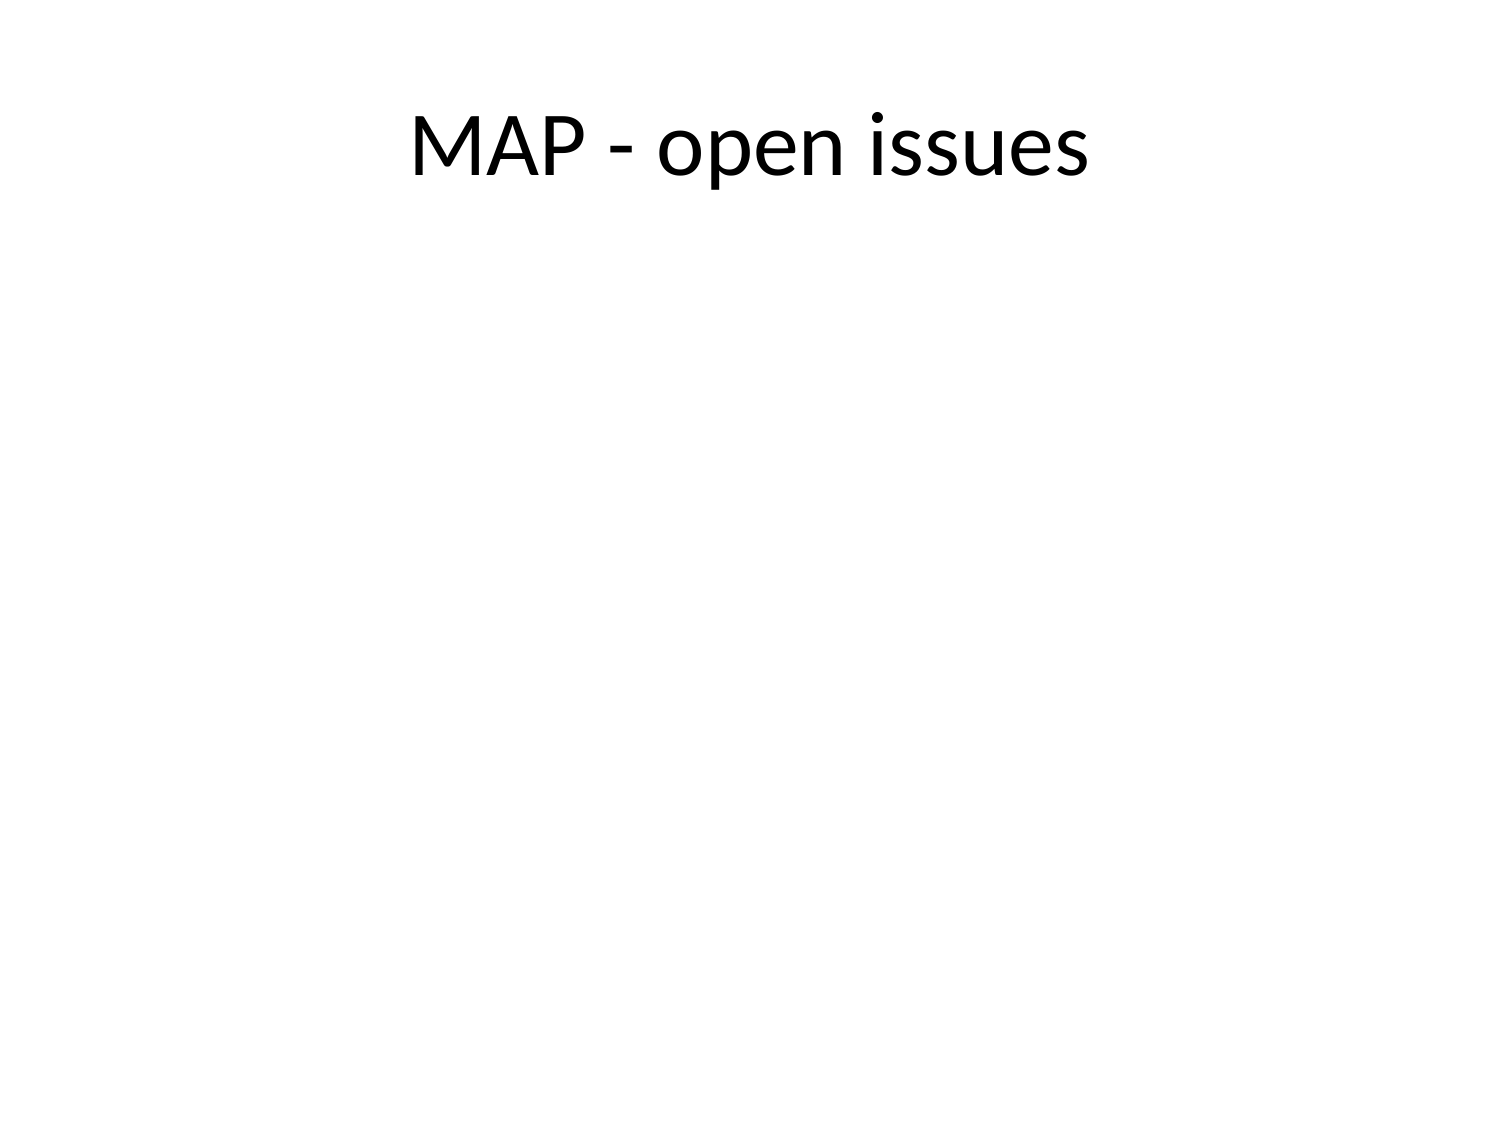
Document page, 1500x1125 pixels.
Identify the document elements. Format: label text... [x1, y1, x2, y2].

title MAP - open issues [75, 45, 1425, 233]
